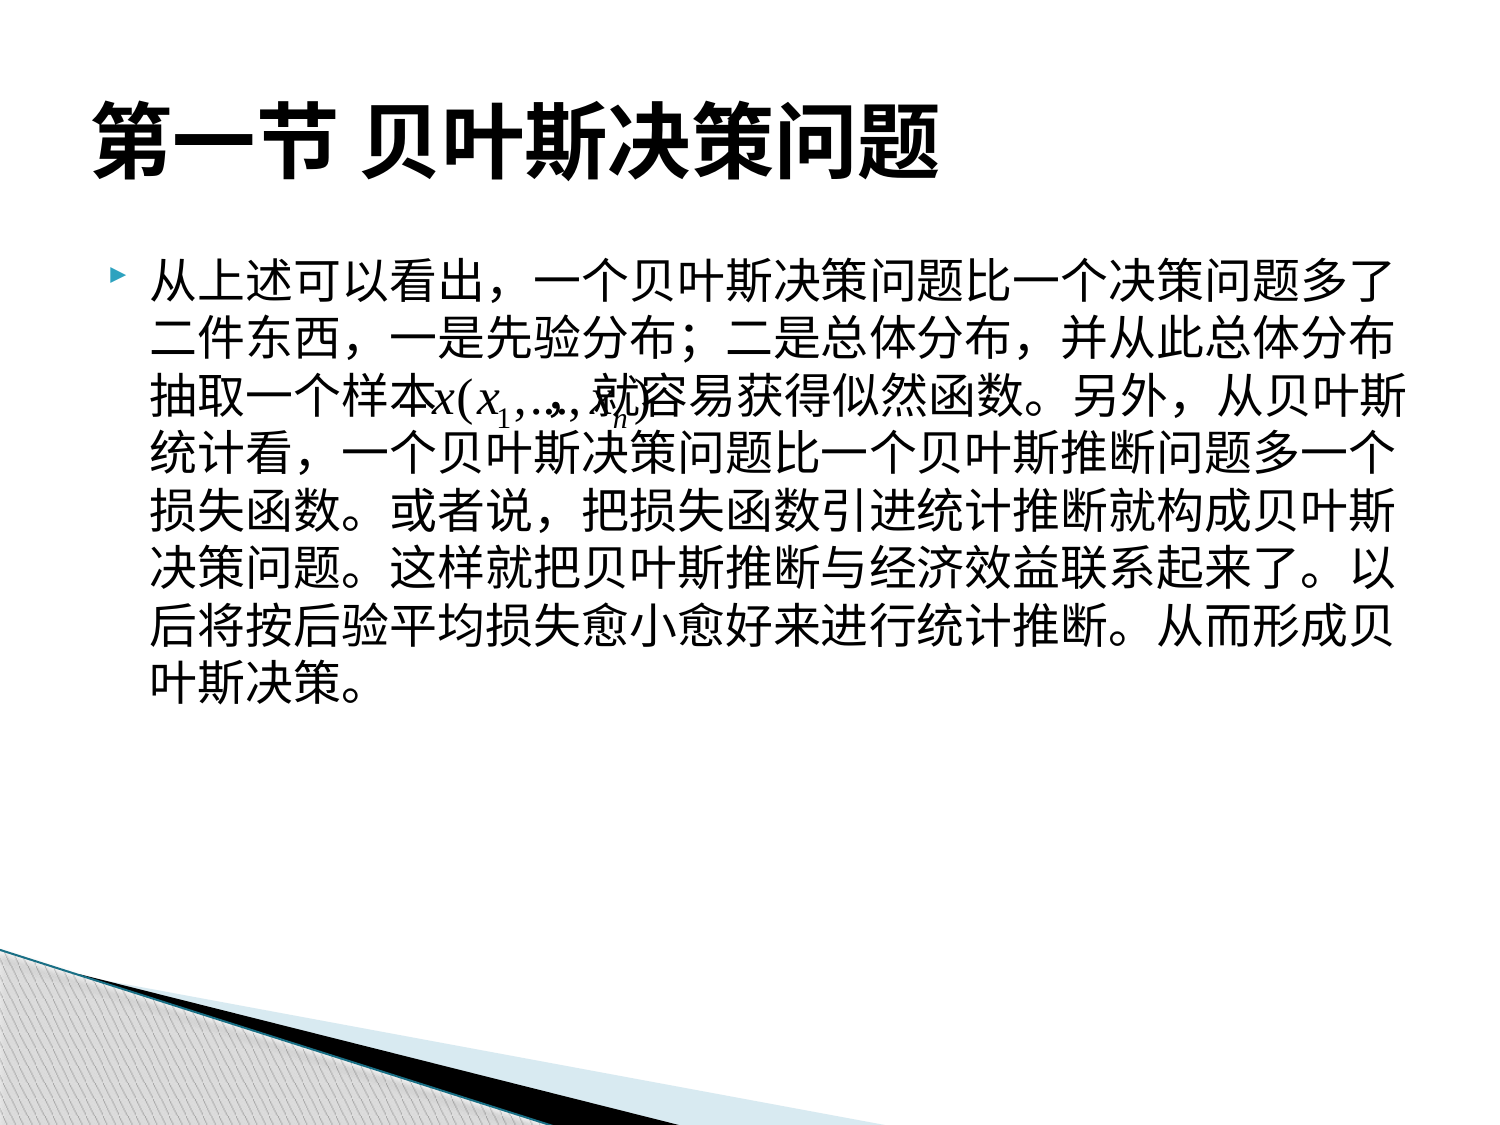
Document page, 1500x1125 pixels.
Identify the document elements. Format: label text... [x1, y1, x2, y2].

title 第一节 贝叶斯决策问题 [75, 45, 1425, 233]
list 从上述可以看出，一个贝叶斯决策问题比一个决策问题多了二件东西，一是先验分布；二是总体分布，并从此总体分布抽取一个样本 ，就容易获得似然函数。另外，从贝叶斯统计看，一个贝叶斯决策问题比一个贝叶斯推断问题多一个损失函数。或者说，把损失函数引进统计推断就构成贝叶斯决策问题。这样就把贝叶斯推断与经济效益联系起来了。以后将按后验平均损失愈小愈好来进行统计推断。从而形成贝叶斯决策。 [75, 243, 1425, 1125]
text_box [421, 362, 659, 441]
